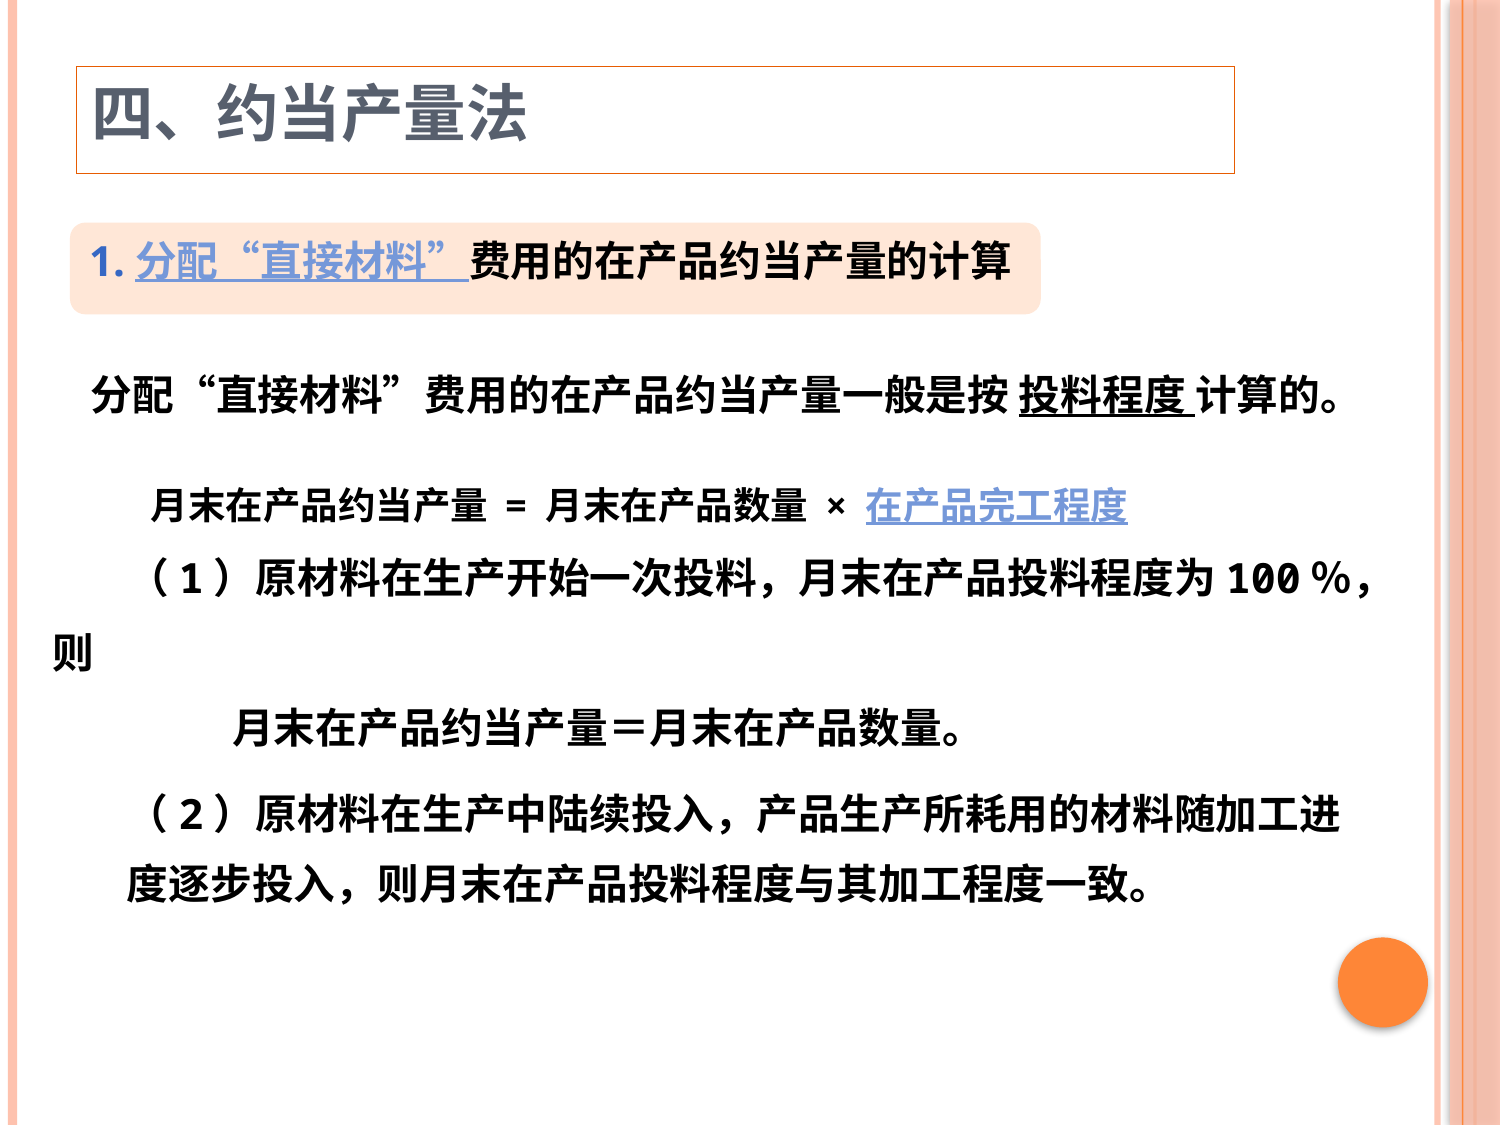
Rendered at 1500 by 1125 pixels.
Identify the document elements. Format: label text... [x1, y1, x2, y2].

text_box （2）原材料在生产中陆续投入，产品生产所耗用的材料随加工进度逐步投入，则月末在产品投料程度与其加工程度一致。 [112, 760, 1361, 916]
text_box （1）原材料在生产开始一次投料，月末在产品投料程度为100％，则 月末在产品约当产量＝月末在产品数量。 [37, 519, 1420, 760]
text_box 四、约当产量法 [76, 66, 1235, 174]
text_box 分配“直接材料”费用的在产品约当产量一般是按 投料程度 计算的。 [75, 361, 1387, 427]
text_box 1.分配“直接材料”费用的在产品约当产量的计算 [69, 222, 1041, 315]
text_box 月末在产品约当产量 = 月末在产品数量 × 在产品完工程度 [135, 474, 1211, 519]
